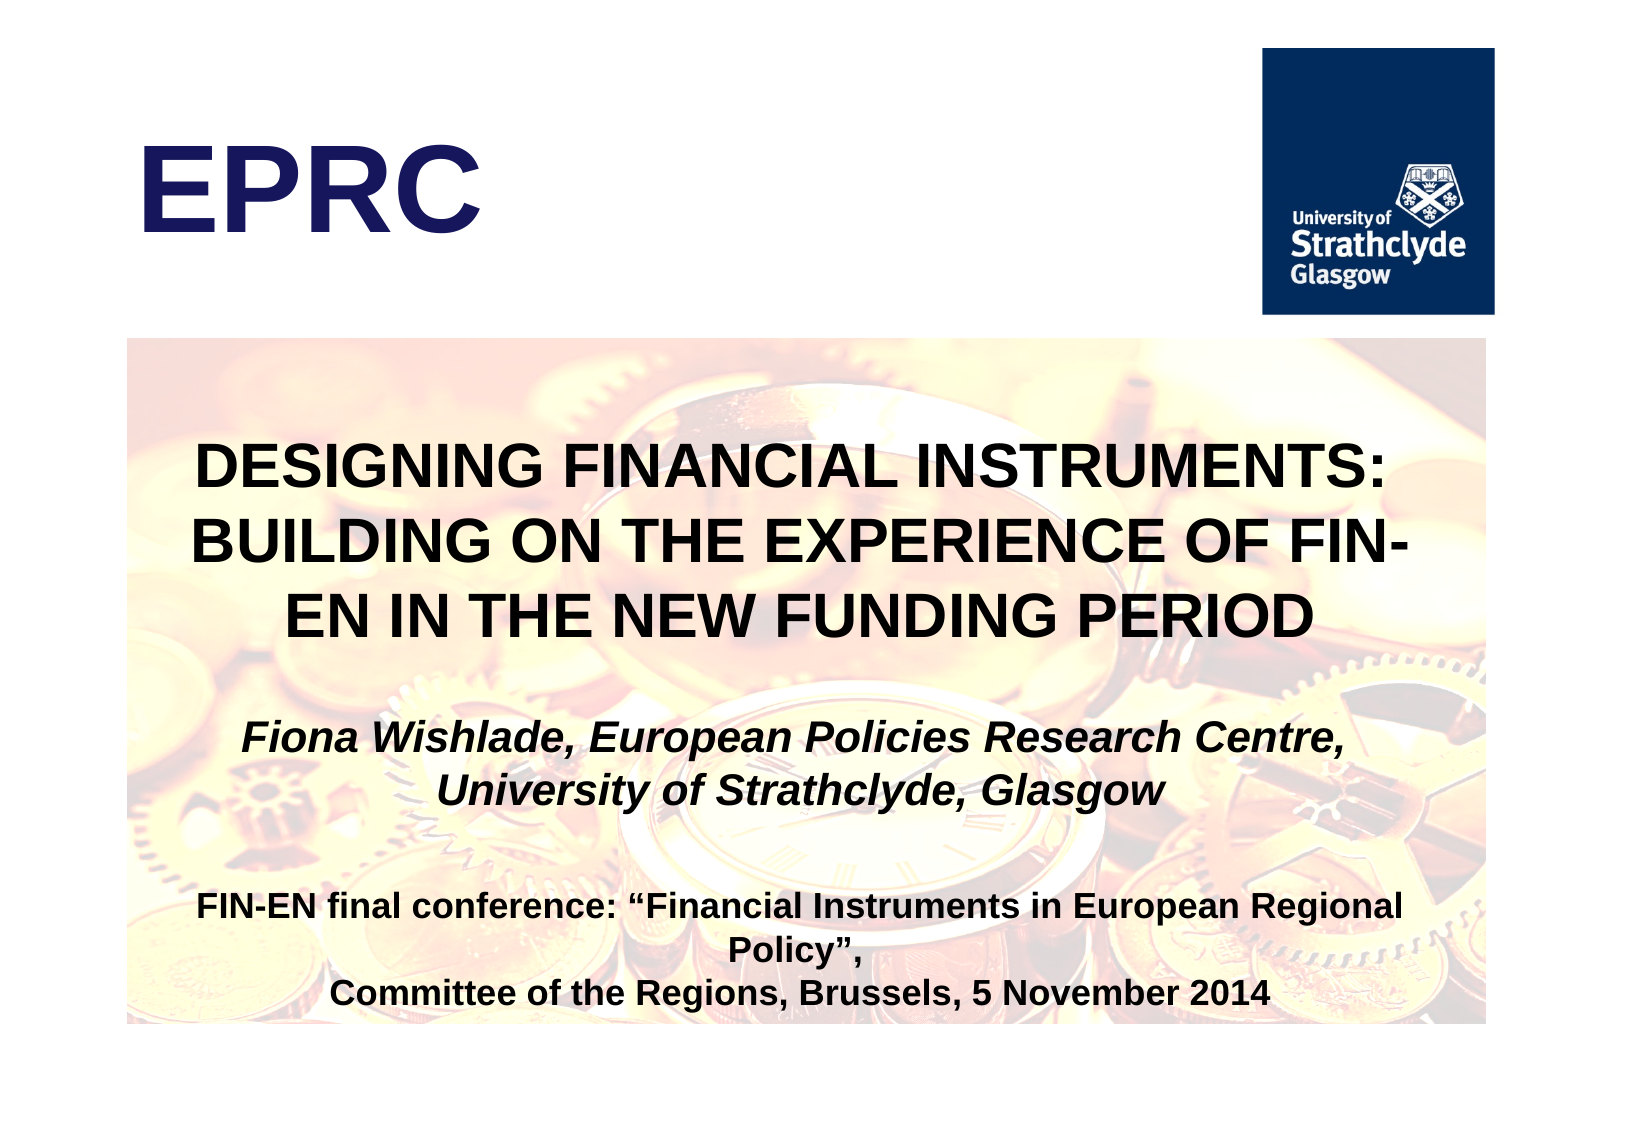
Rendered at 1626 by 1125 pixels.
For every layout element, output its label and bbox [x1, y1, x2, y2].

picture [879, 48, 1555, 317]
picture [127, 337, 1487, 1024]
